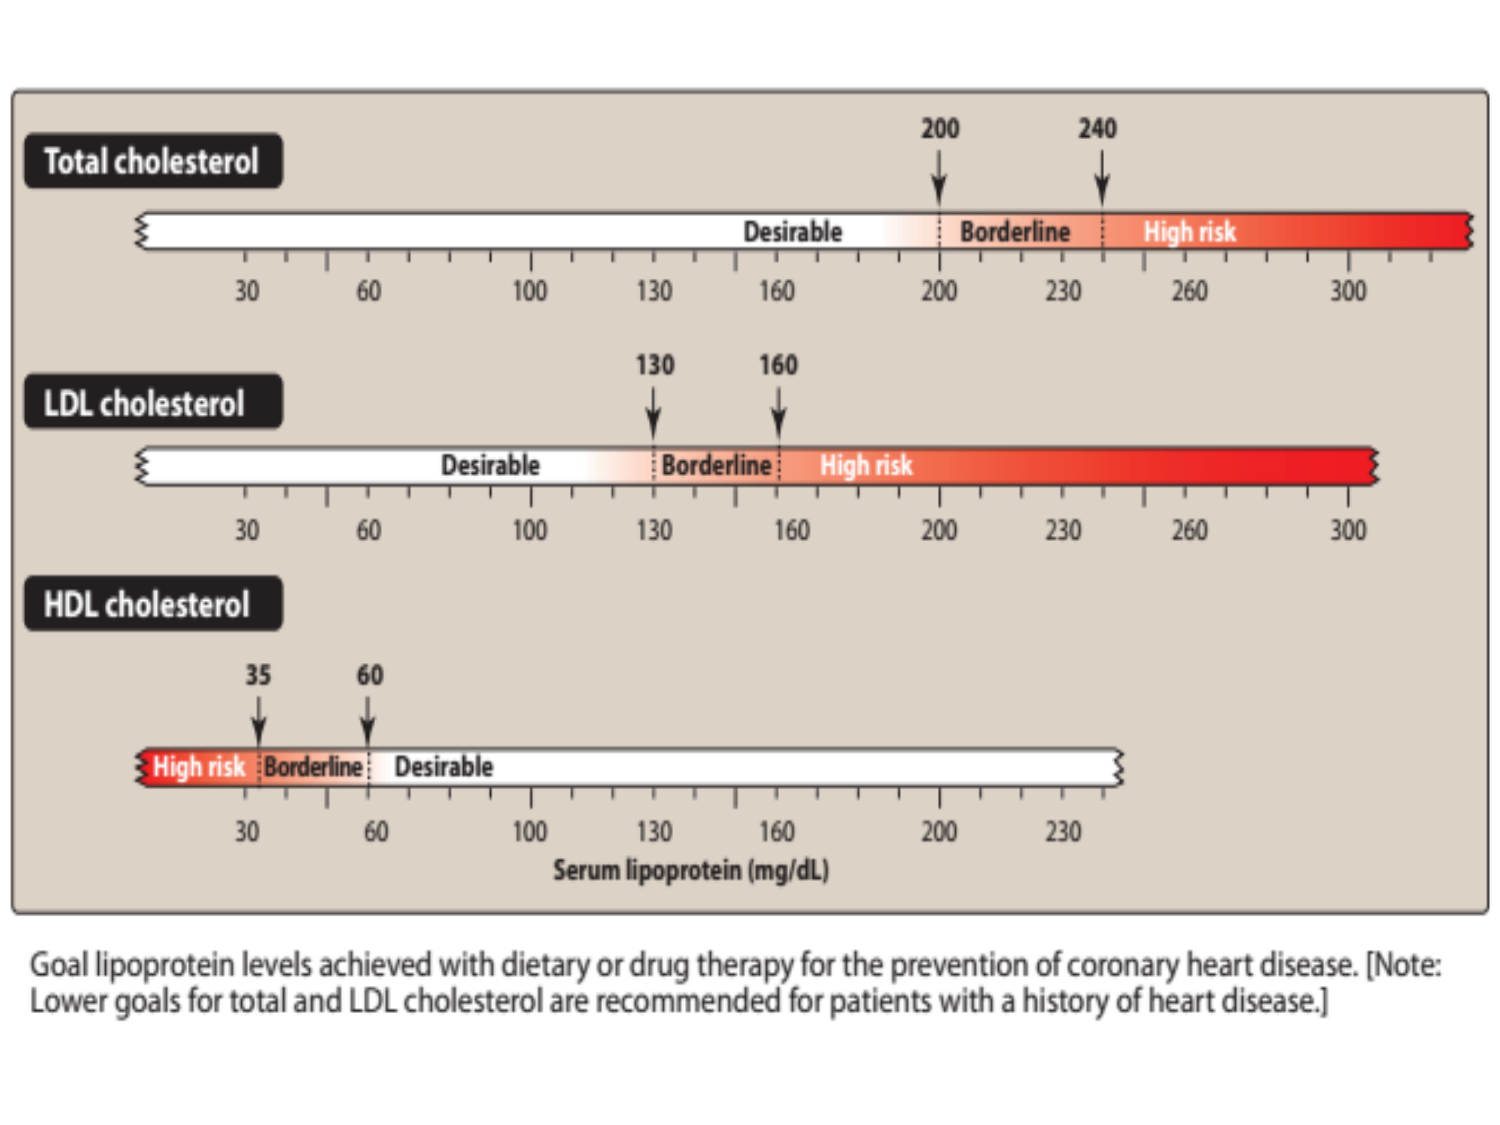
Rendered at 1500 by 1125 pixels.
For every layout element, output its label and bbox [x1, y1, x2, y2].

picture [22, 949, 1475, 1038]
picture [0, 74, 1500, 926]
